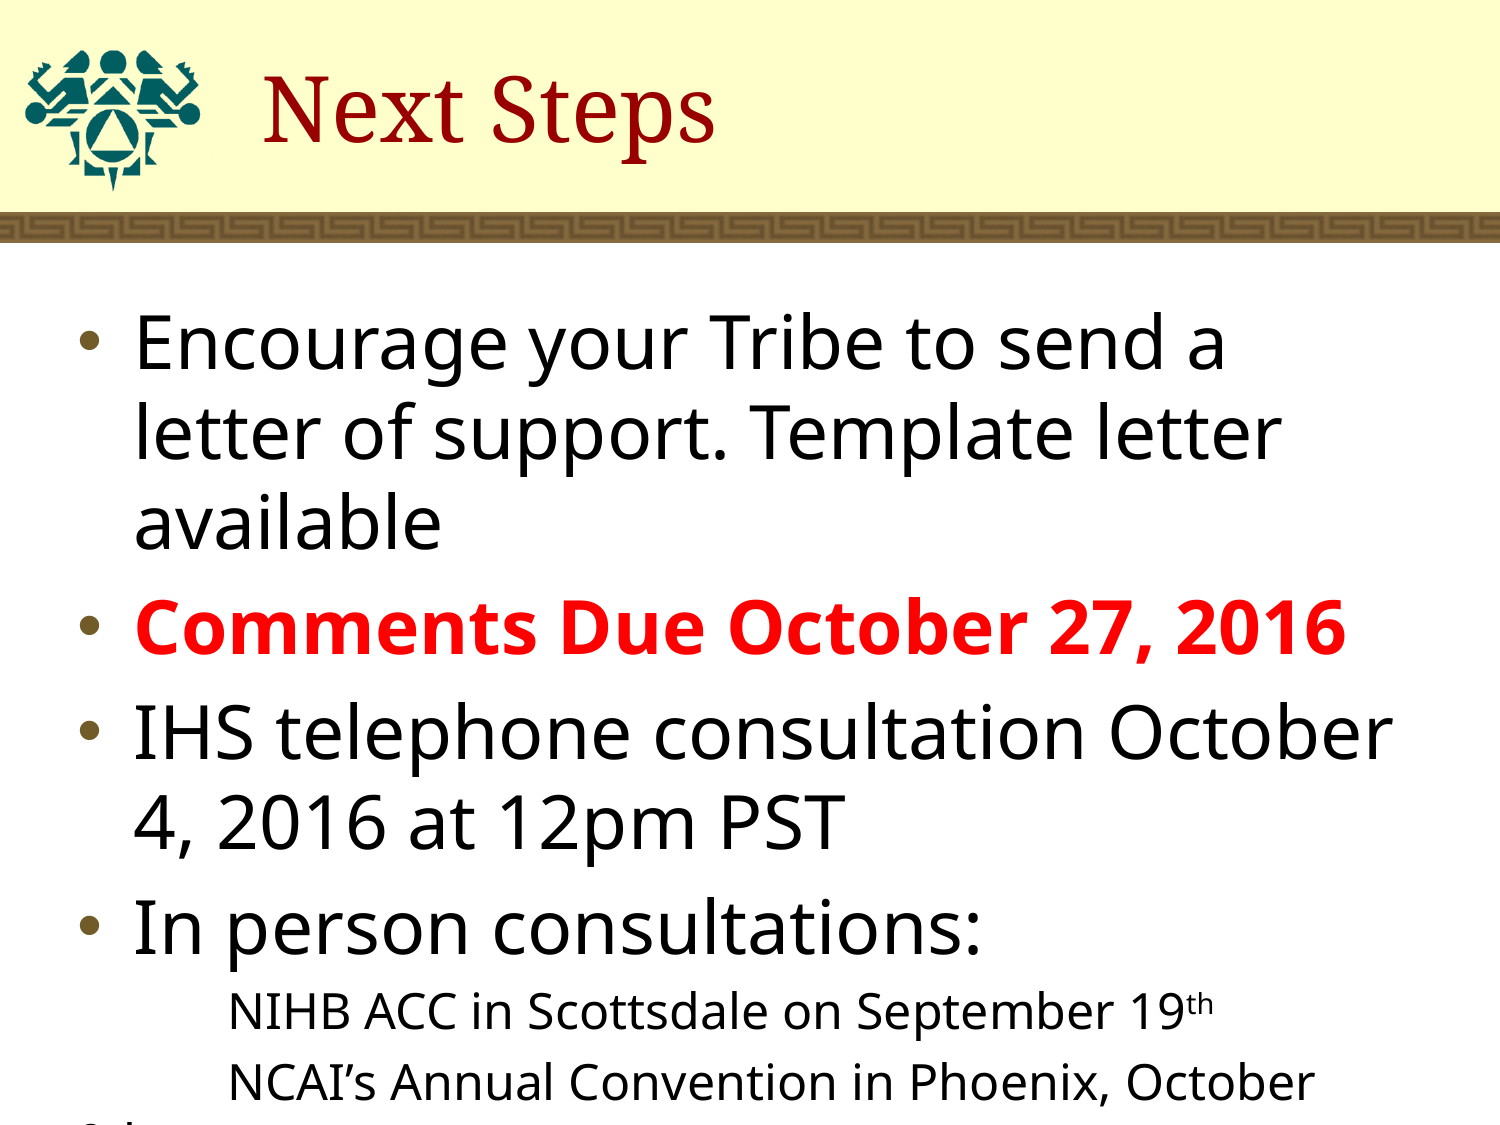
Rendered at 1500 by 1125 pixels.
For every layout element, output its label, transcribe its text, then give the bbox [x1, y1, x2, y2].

title Next Steps [224, 12, 1426, 201]
list Encourage your Tribe to send a letter of support. Template letter available Comments Due October 27, 2016 IHS telephone consultation October 4, 2016 at 12pm PST In person consultations: NIHB ACC in Scottsdale on September 19th NCAI’s Annual Convention in Phoenix, October 9th. [62, 287, 1426, 1125]
picture [12, 37, 213, 206]
picture [0, 212, 1500, 243]
